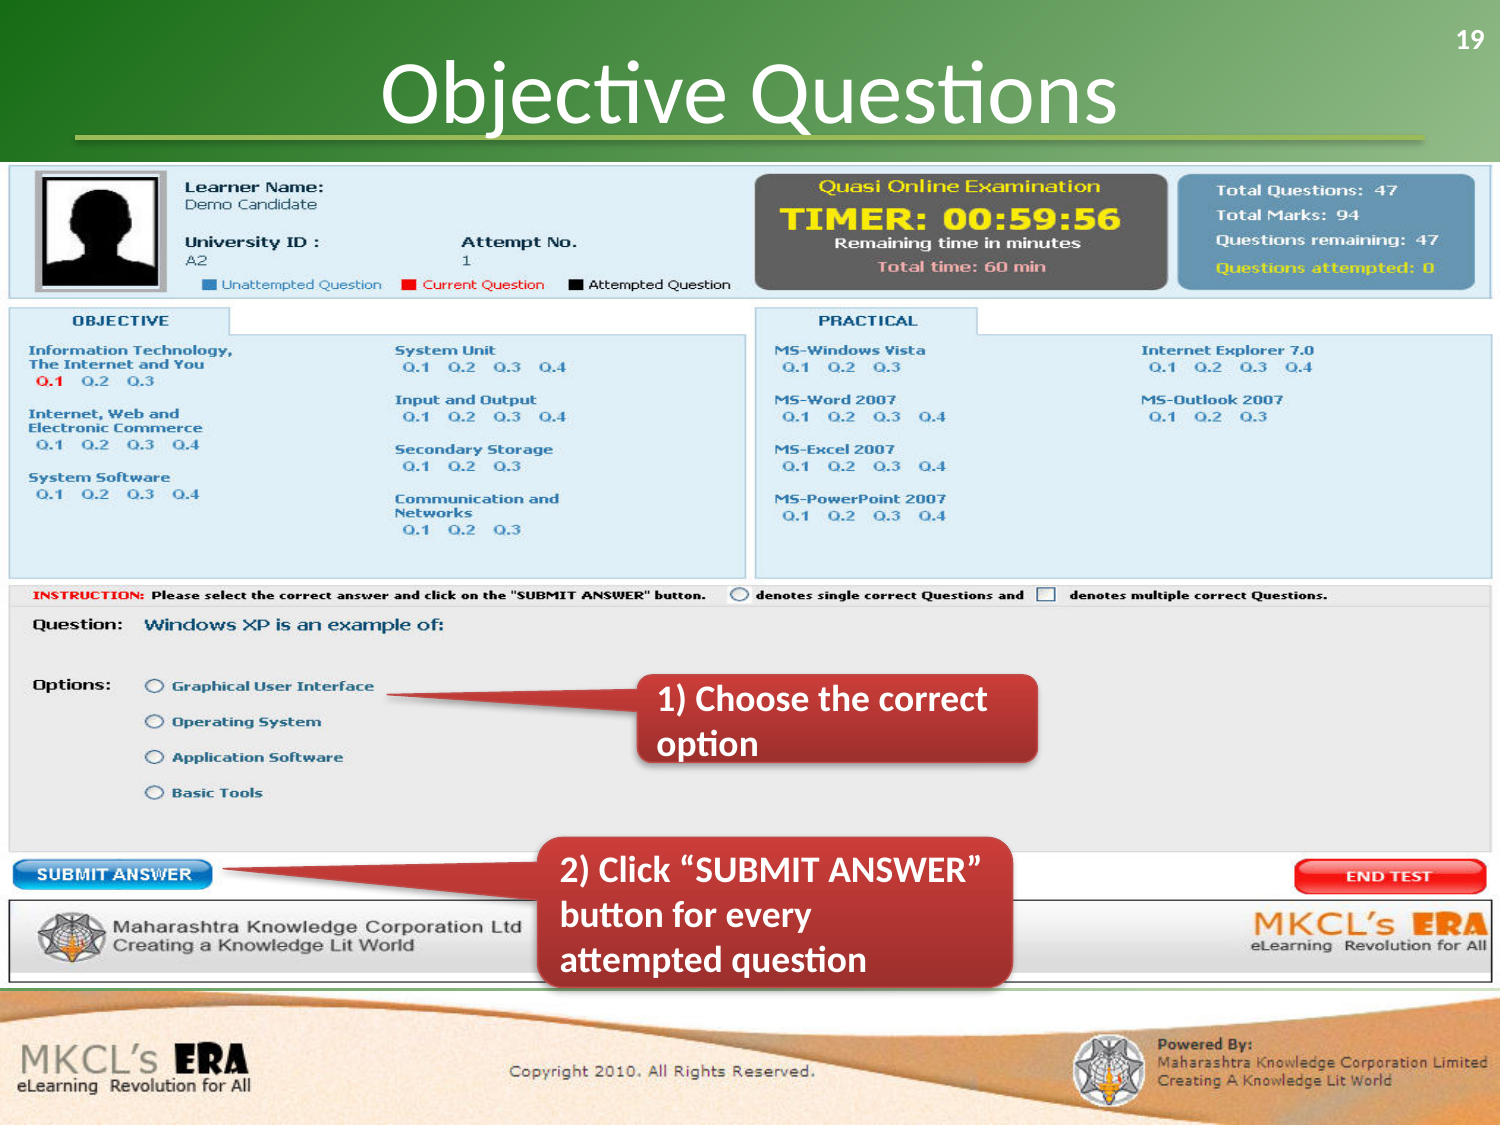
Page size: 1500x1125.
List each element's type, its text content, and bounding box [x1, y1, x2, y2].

slide_number 19 [1425, 0, 1500, 75]
picture [0, 991, 1500, 1125]
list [0, 162, 1500, 988]
title Objective Questions [75, 24, 1425, 150]
